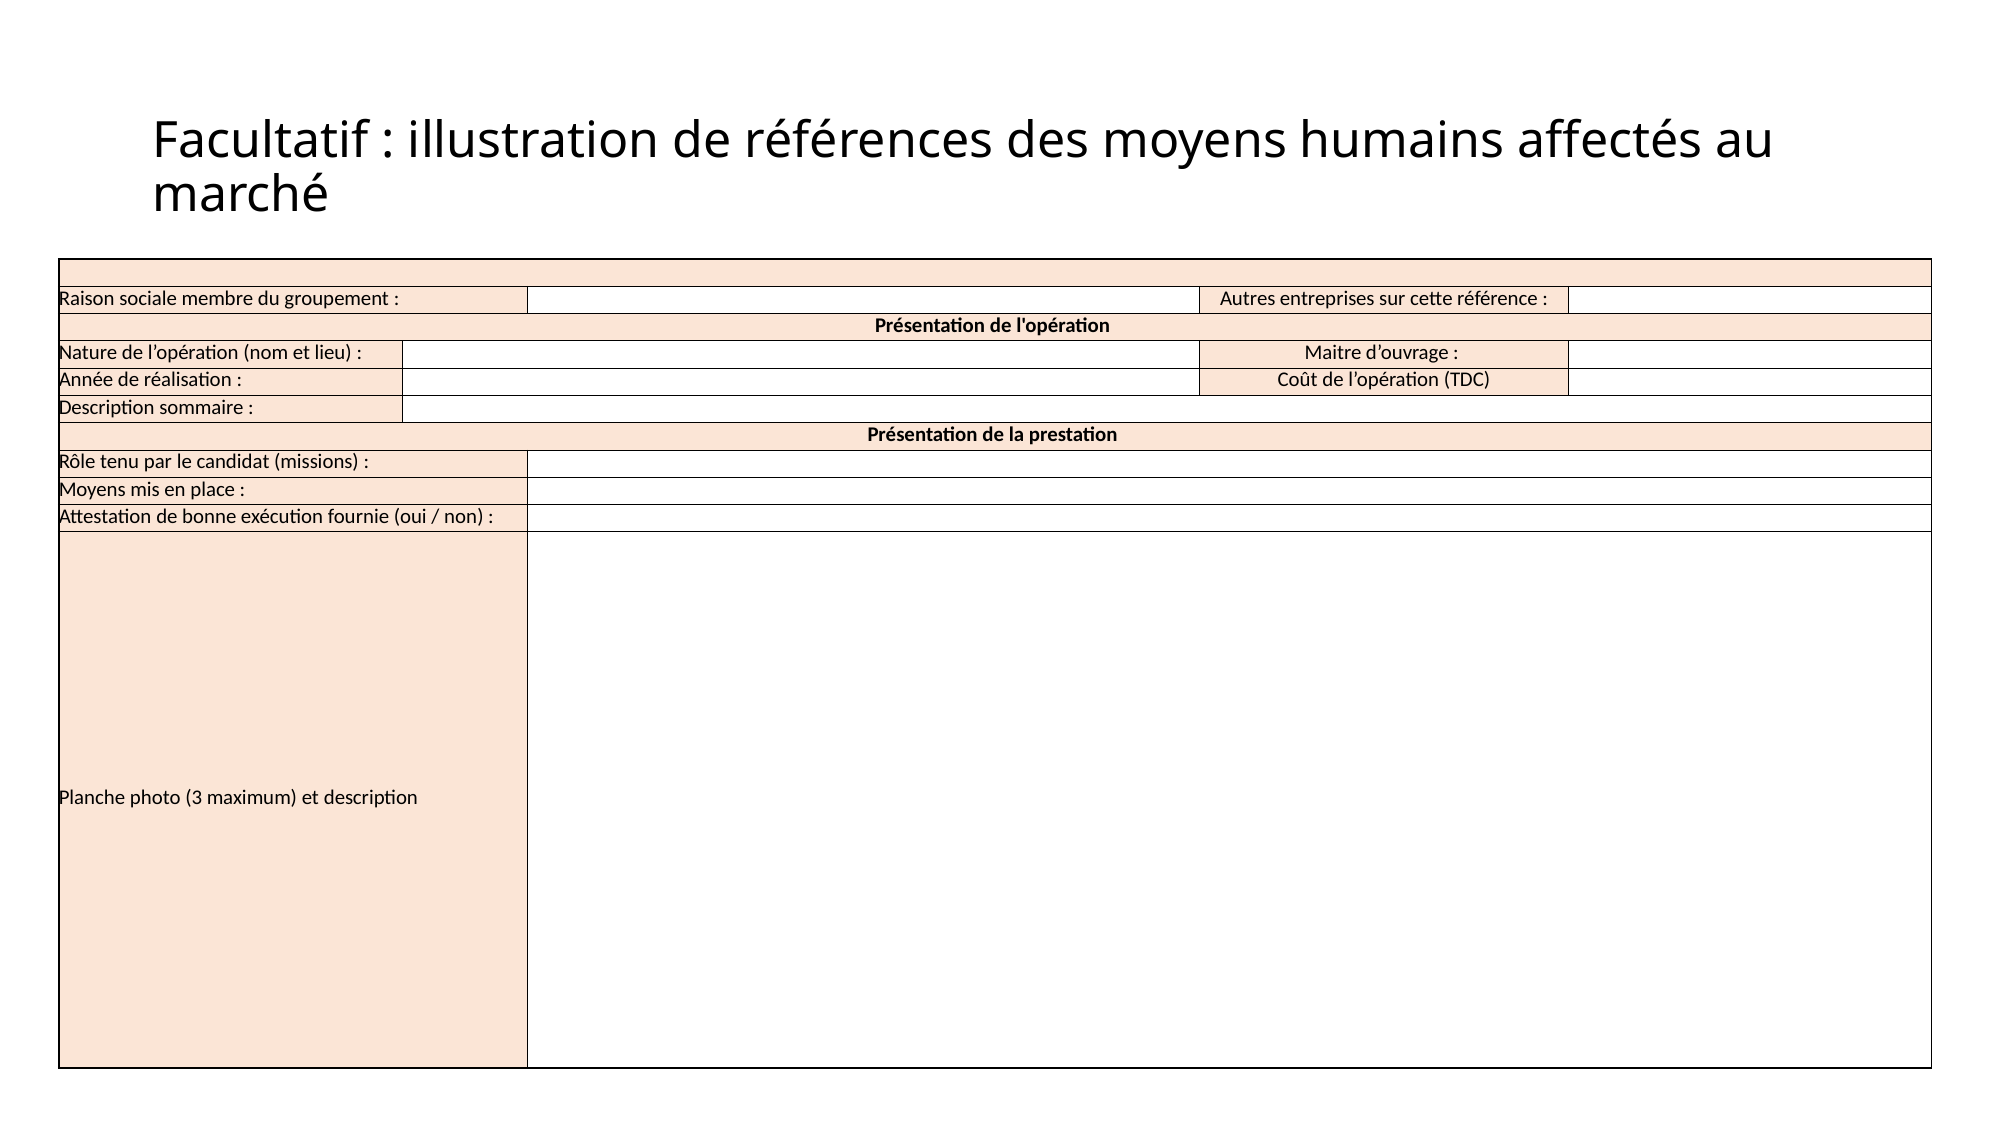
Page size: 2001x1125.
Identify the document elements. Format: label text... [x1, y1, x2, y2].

table_cell Planche photo (3 maximum) et description [60, 532, 527, 1067]
table_cell Attestation de bonne exécution fournie (oui / non) : [60, 505, 527, 531]
table_cell Description sommaire : [60, 396, 402, 422]
table_cell Présentation de l'opération [60, 314, 1931, 340]
table_cell [1569, 341, 1931, 368]
table_cell Autres entreprises sur cette référence : [1200, 287, 1568, 313]
table_cell [528, 532, 1931, 1067]
table_cell Année de réalisation : [60, 369, 402, 395]
table_cell [403, 341, 1199, 368]
table_header [60, 260, 1931, 286]
table_cell Maitre d’ouvrage : [1200, 341, 1568, 368]
table_cell [528, 505, 1931, 531]
table_cell [528, 287, 1199, 313]
table_cell Nature de l’opération (nom et lieu) : [60, 341, 402, 368]
table_cell Moyens mis en place : [60, 478, 527, 504]
table_cell [403, 396, 1931, 422]
table_cell [528, 478, 1931, 504]
table_cell [1569, 287, 1931, 313]
title Facultatif : illustration de références des moyens humains affectés au marché [137, 59, 1863, 258]
table_cell [1569, 369, 1931, 395]
table_cell [403, 369, 1199, 395]
table_cell Coût de l’opération (TDC) [1200, 369, 1568, 395]
table_cell [528, 451, 1931, 477]
table_cell Raison sociale membre du groupement : [60, 287, 527, 313]
table_cell Présentation de la prestation [60, 423, 1931, 450]
table_cell Rôle tenu par le candidat (missions) : [60, 451, 527, 477]
